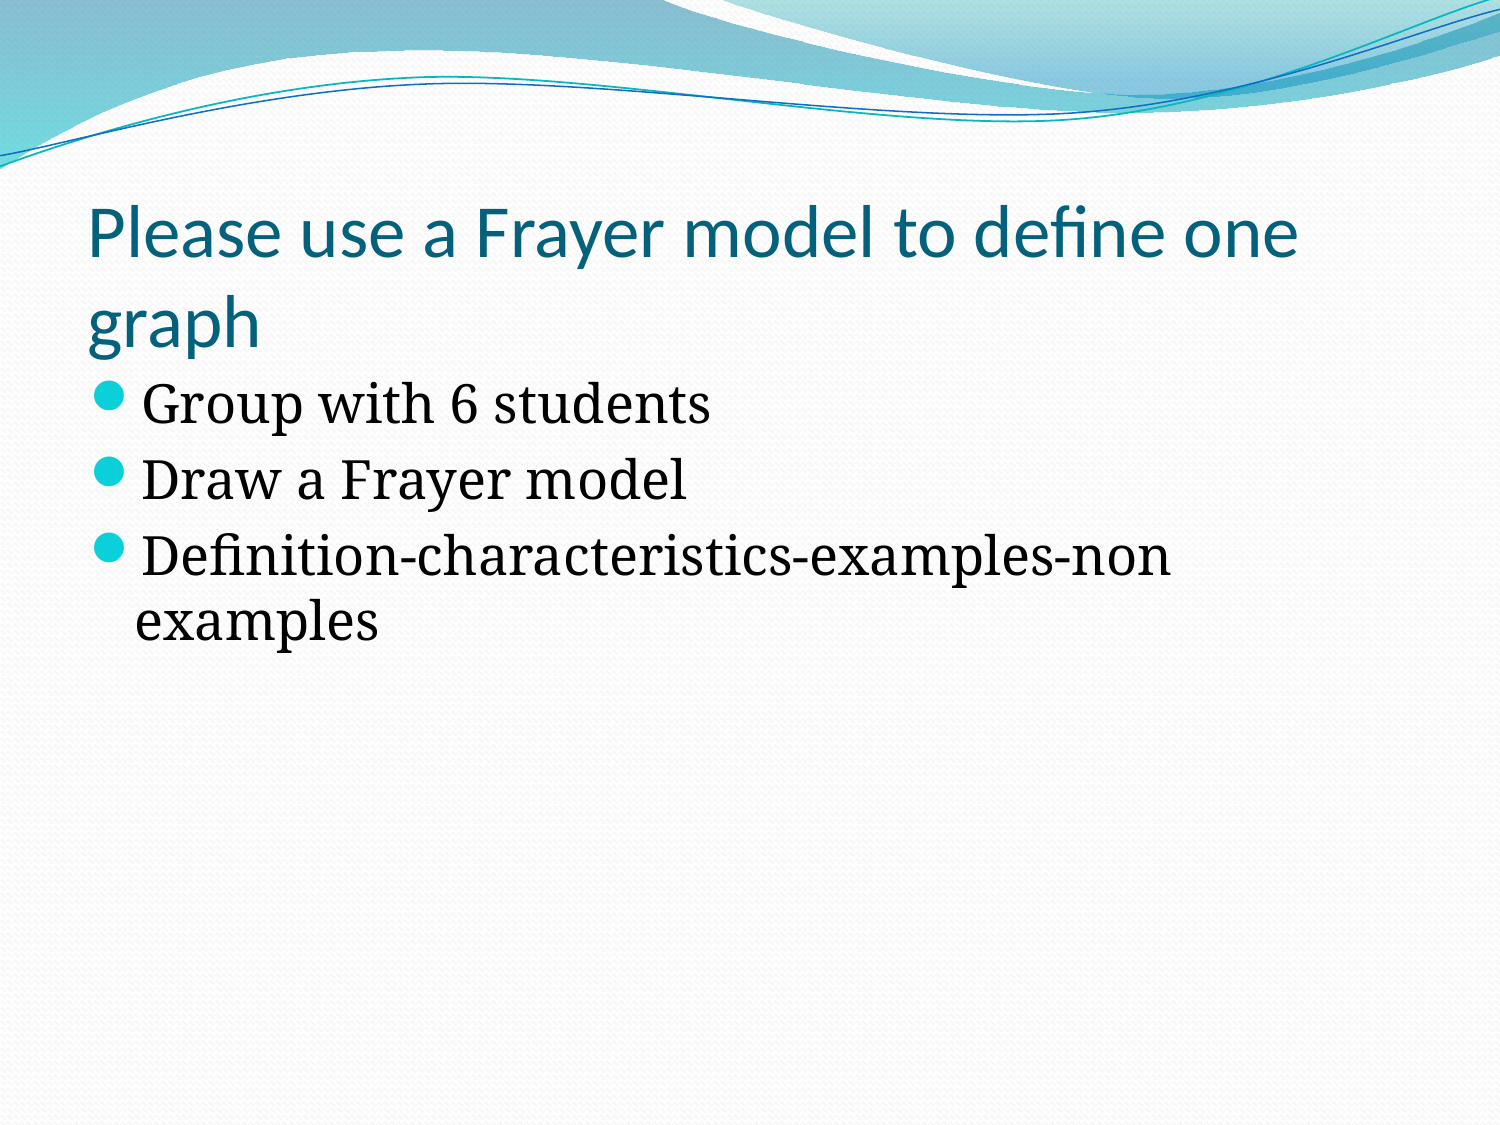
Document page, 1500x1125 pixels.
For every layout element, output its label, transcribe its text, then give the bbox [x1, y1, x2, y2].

title Please use a Frayer model to define one graph [87, 174, 1438, 363]
list Group with 6 students Draw a Frayer model Definition-characteristics-examples-non examples [75, 362, 1425, 1083]
